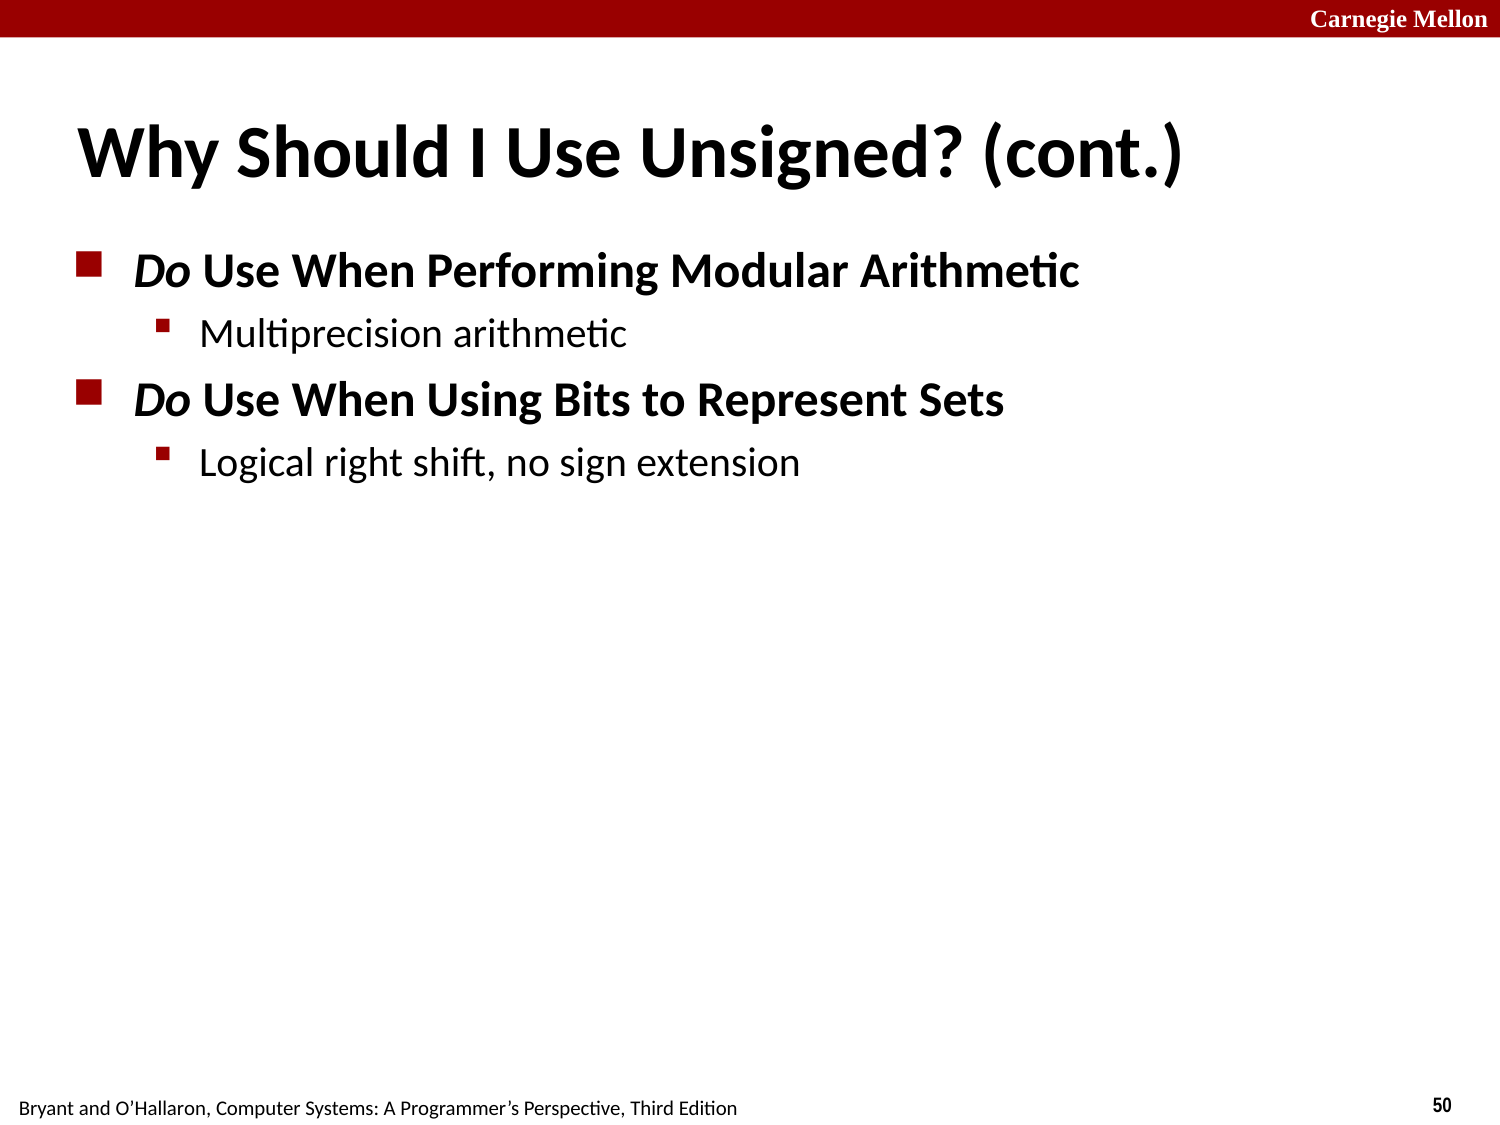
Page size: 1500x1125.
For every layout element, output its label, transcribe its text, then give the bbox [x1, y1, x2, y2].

title Why Should I Use Unsigned? (cont.) [62, 99, 1285, 195]
list Do Use When Performing Modular Arithmetic Multiprecision arithmetic Do Use When Using Bits to Represent Sets Logical right shift, no sign extension [61, 230, 1426, 1088]
